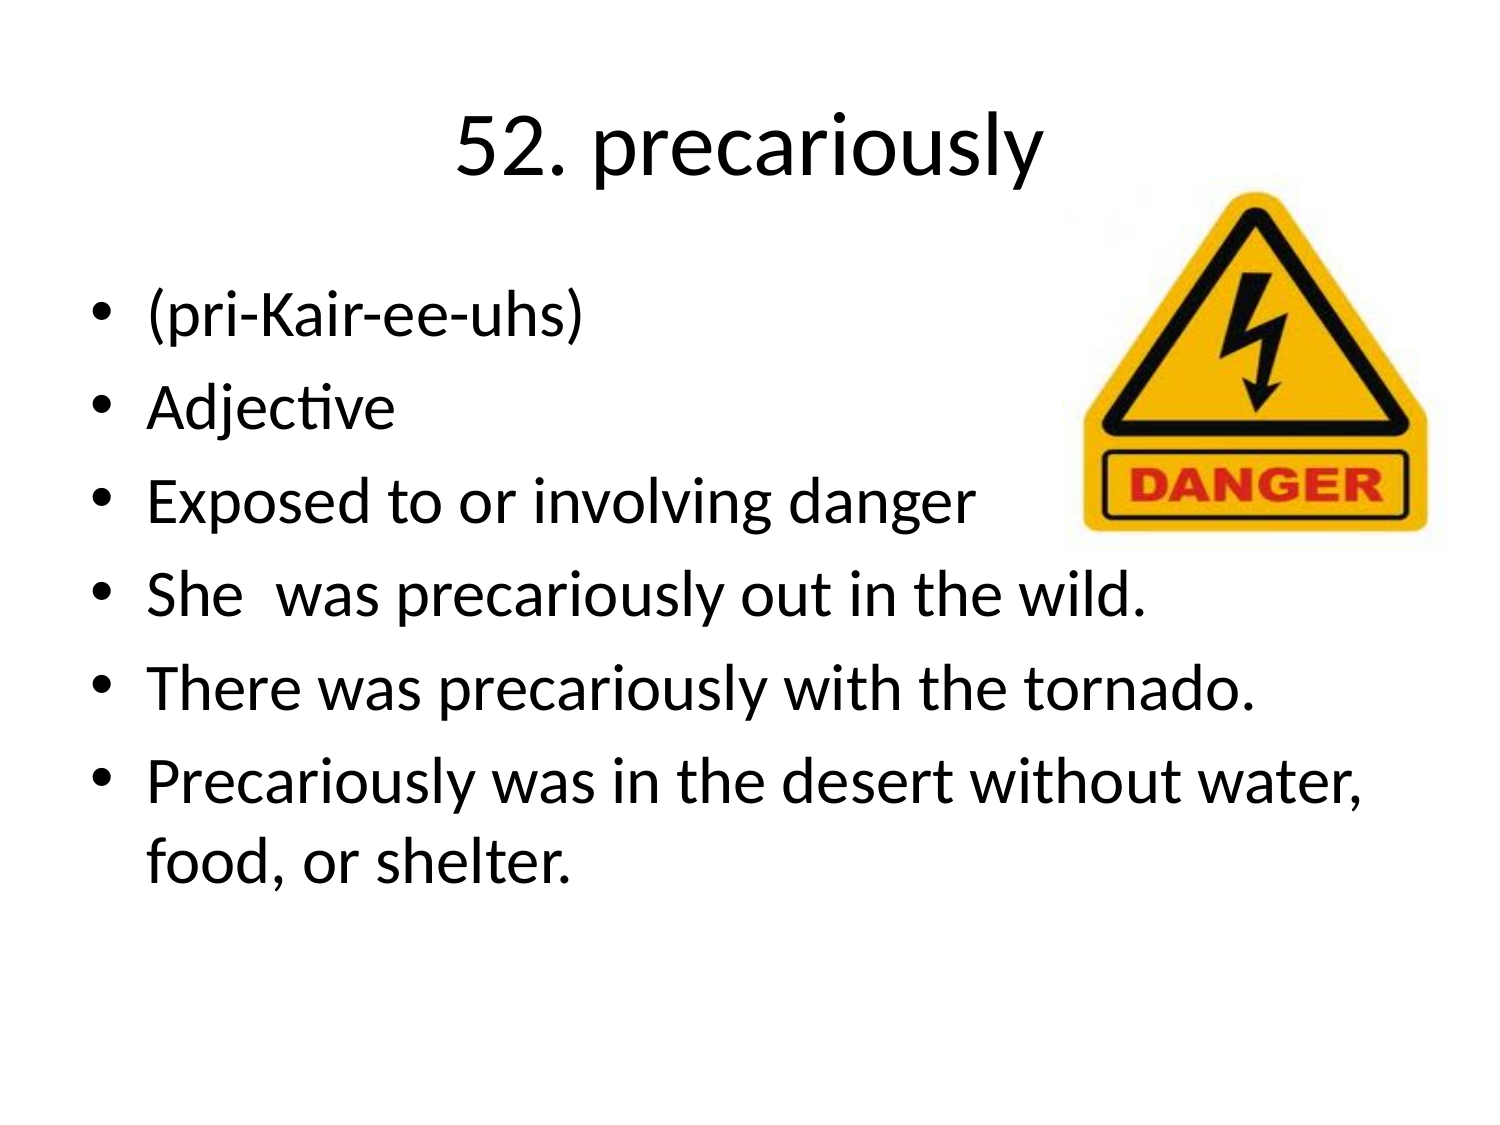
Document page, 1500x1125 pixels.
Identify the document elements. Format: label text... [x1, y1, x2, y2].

picture [1062, 174, 1451, 551]
list (pri-Kair-ee-uhs) Adjective Exposed to or involving danger She was precariously out in the wild. There was precariously with the tornado. Precariously was in the desert without water, food, or shelter. [74, 262, 1426, 1006]
title 52. precariously [74, 44, 1426, 233]
